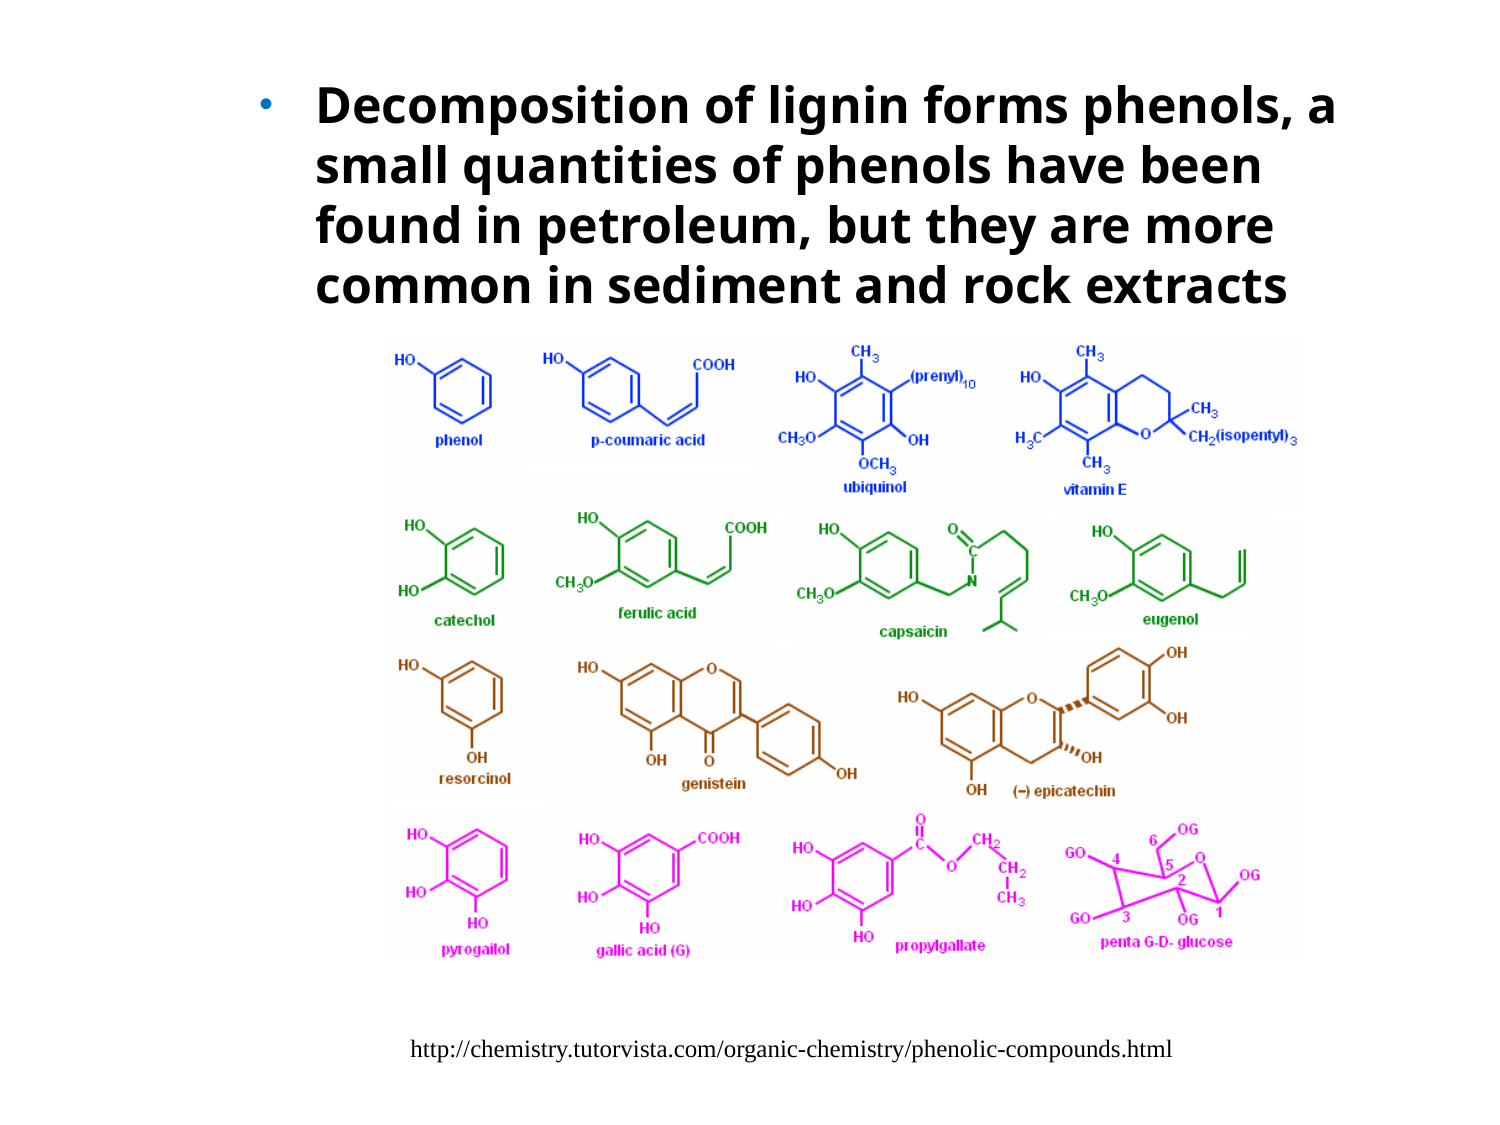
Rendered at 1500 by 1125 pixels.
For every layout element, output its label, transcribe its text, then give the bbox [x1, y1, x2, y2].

text_box Decomposition of lignin forms phenols, a small quantities of phenols have been found in petroleum, but they are more common in sediment and rock extracts [74, 66, 1425, 1071]
text_box http://chemistry.tutorvista.com/organic-chemistry/phenolic-compounds.html [395, 1025, 1324, 1070]
picture [383, 338, 1303, 962]
